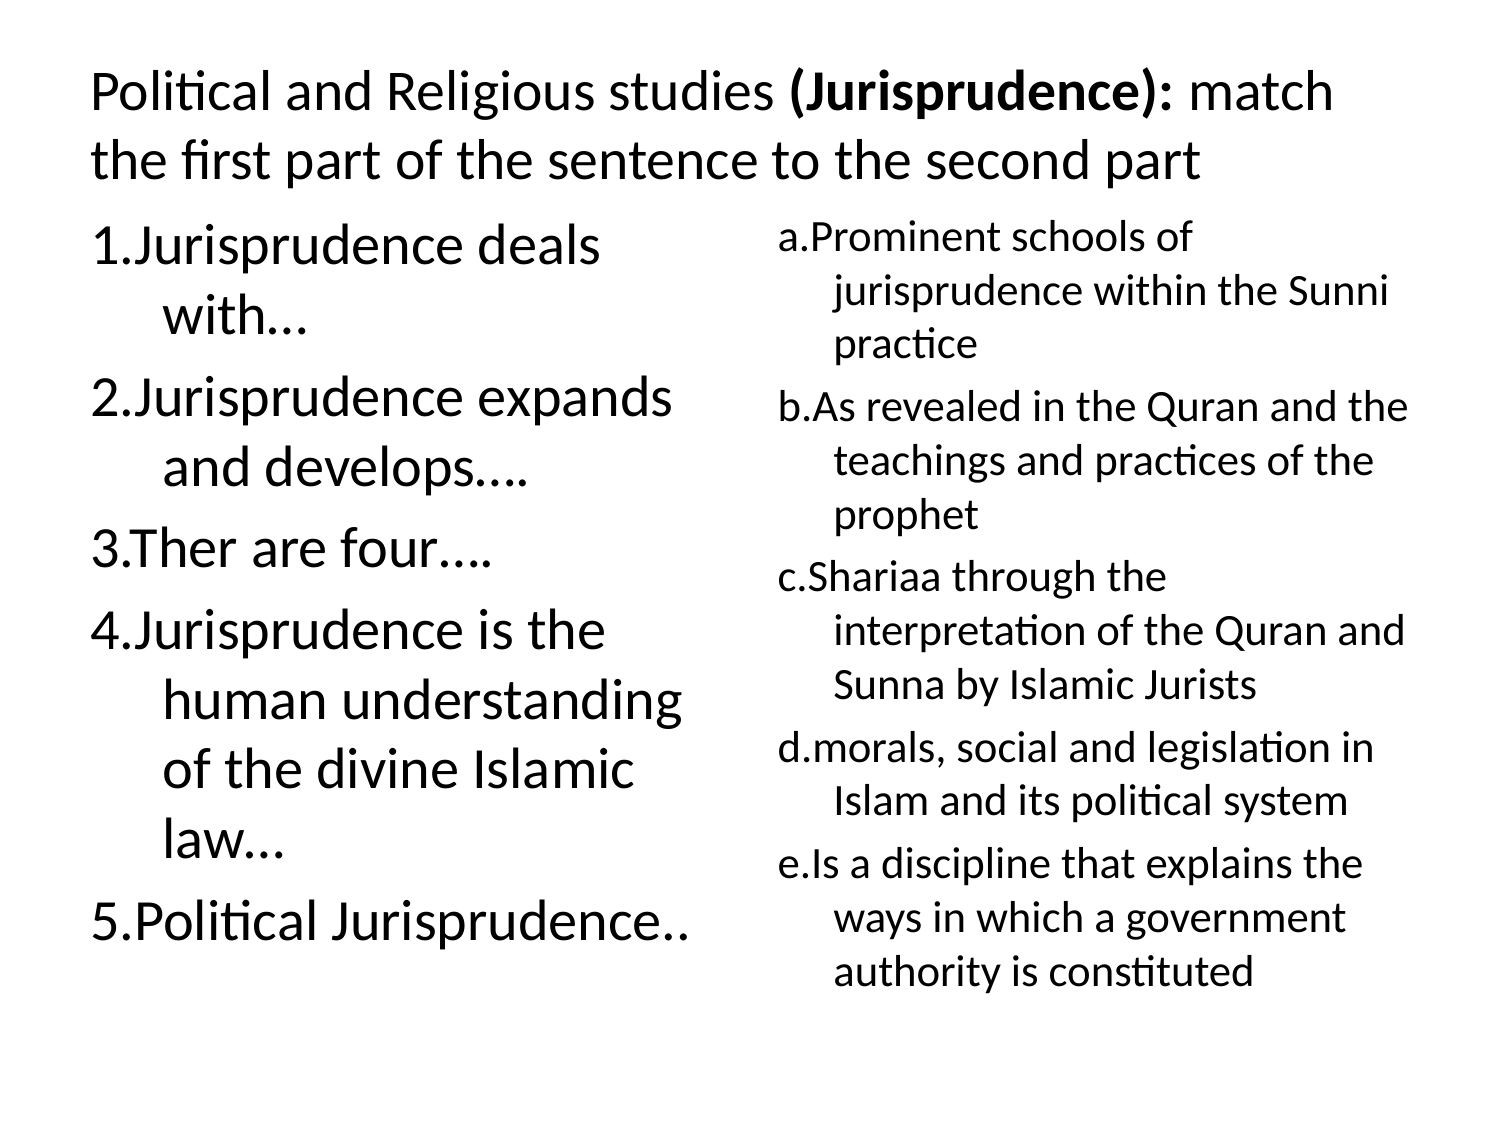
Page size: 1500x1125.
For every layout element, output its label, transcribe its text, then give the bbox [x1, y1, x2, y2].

list 1.Jurisprudence deals with… 2.Jurisprudence expands and develops…. 3.Ther are four…. 4.Jurisprudence is the human understanding of the divine Islamic law… 5.Political Jurisprudence.. [75, 199, 738, 1005]
list a.Prominent schools of jurisprudence within the Sunni practice b.As revealed in the Quran and the teachings and practices of the prophet c.Shariaa through the interpretation of the Quran and Sunna by Islamic Jurists d.morals, social and legislation in Islam and its political system e.Is a discipline that explains the ways in which a government authority is constituted [762, 199, 1425, 1005]
title Political and Religious studies (Jurisprudence): match the first part of the sentence to the second part [75, 45, 1425, 200]
